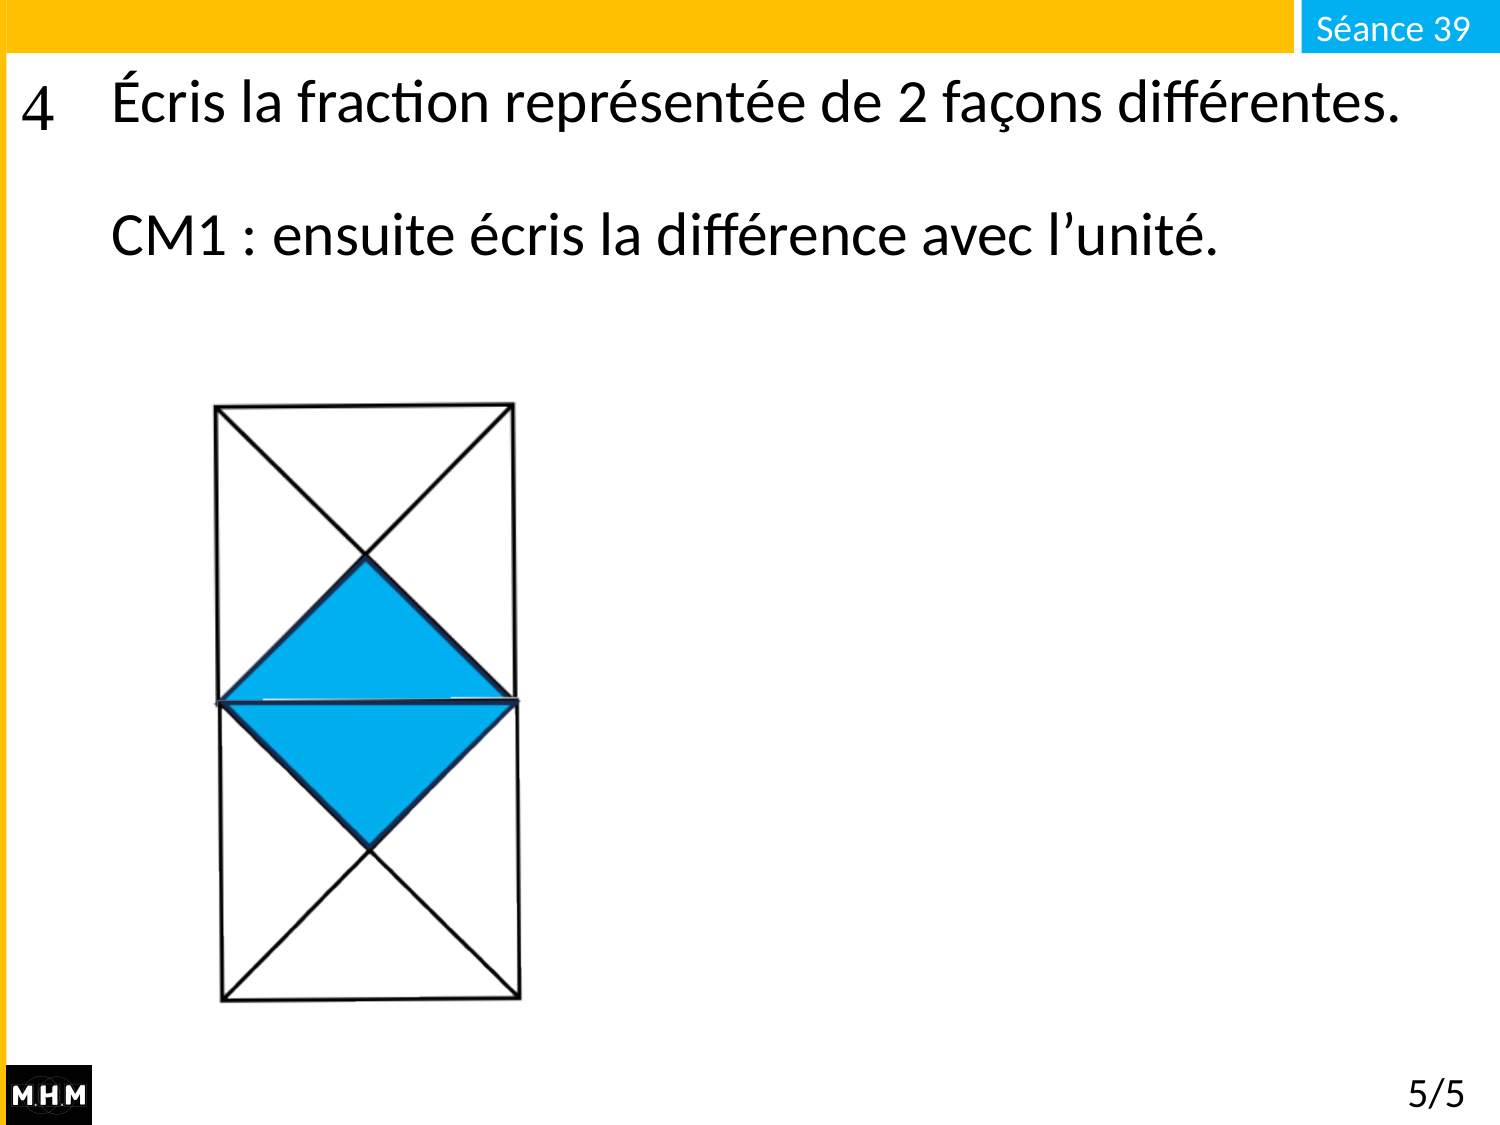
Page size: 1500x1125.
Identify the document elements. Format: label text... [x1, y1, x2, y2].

list 5/5 [1373, 1064, 1500, 1125]
picture [200, 396, 536, 1009]
text_box Écris la fraction représentée de 2 façons différentes. CM1 : ensuite écris la différence avec l’unité. [96, 60, 1422, 278]
picture [6, 1065, 92, 1125]
